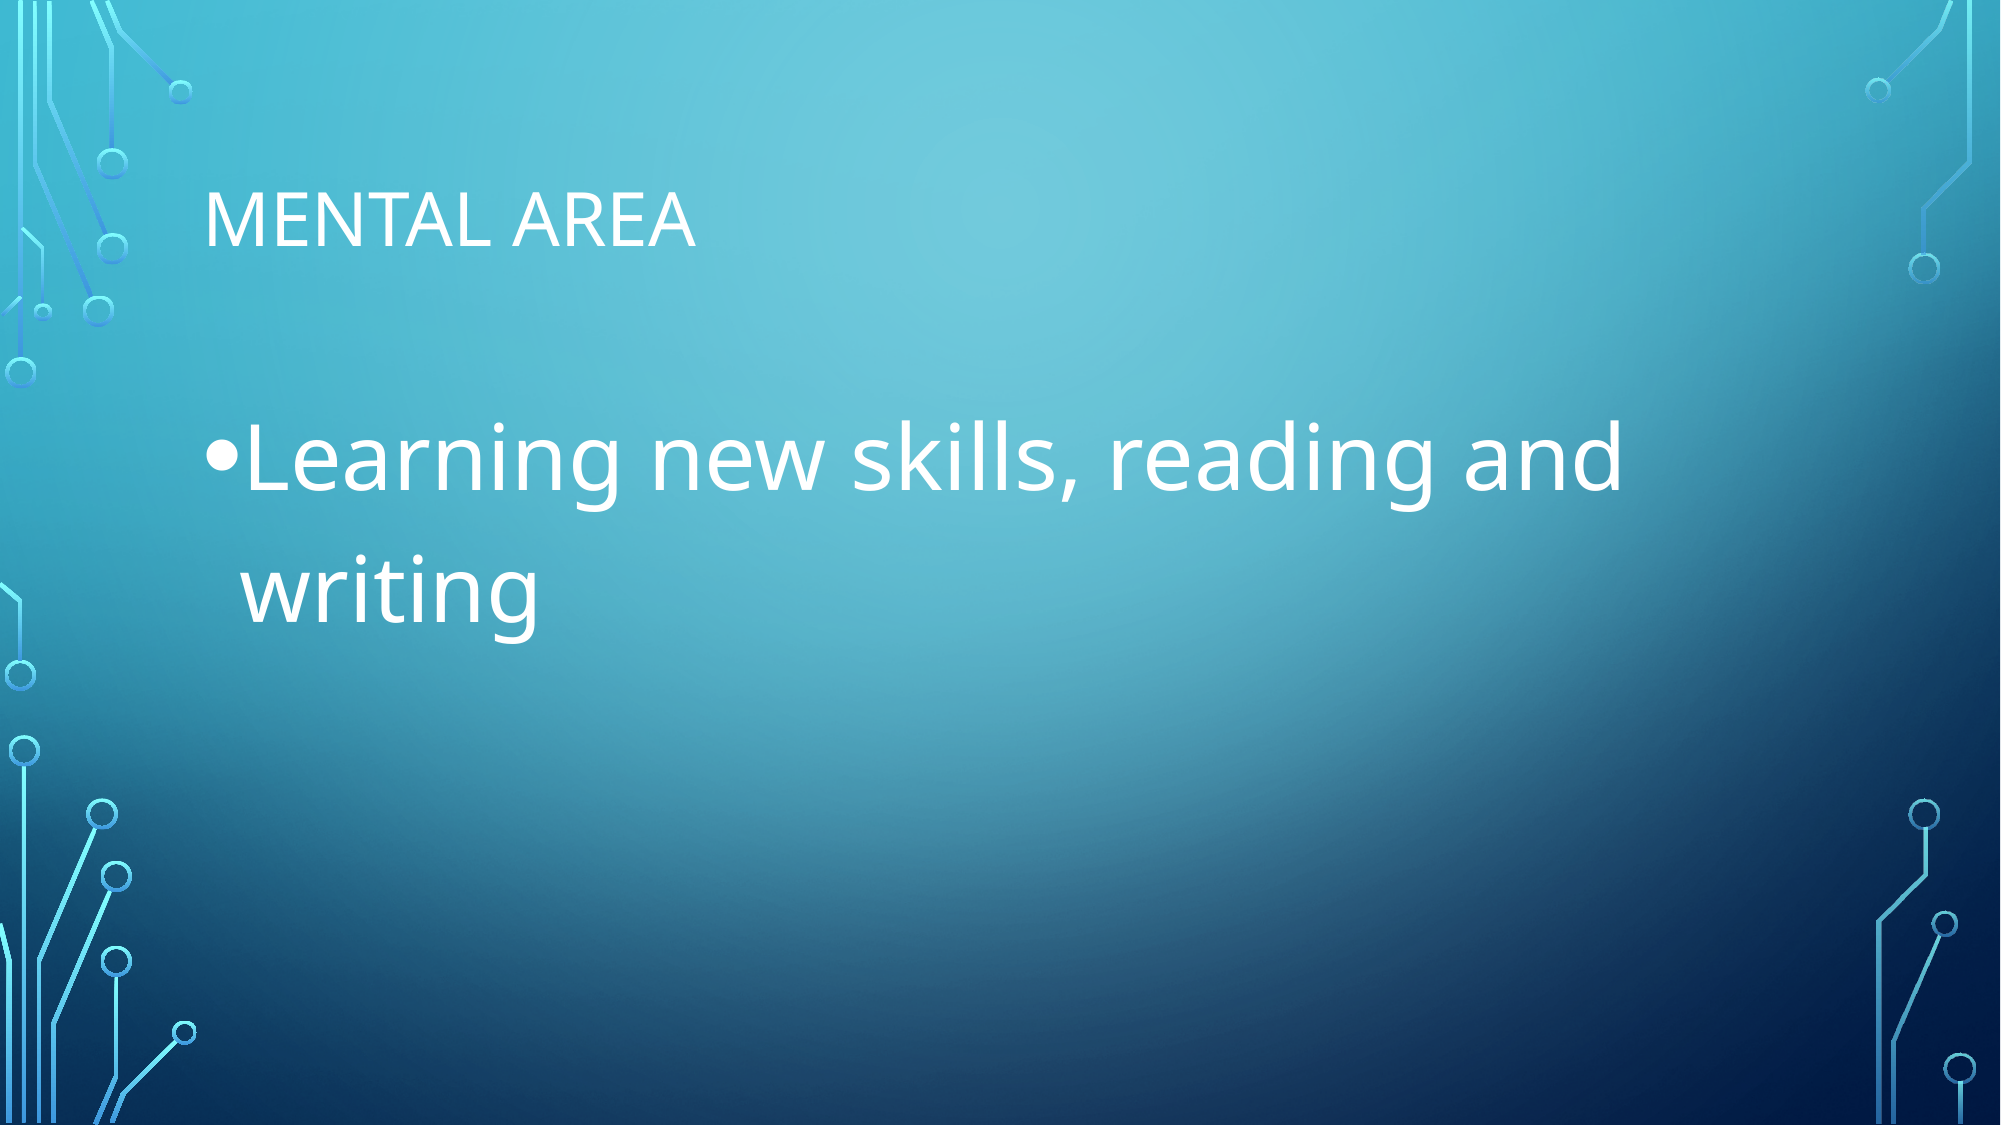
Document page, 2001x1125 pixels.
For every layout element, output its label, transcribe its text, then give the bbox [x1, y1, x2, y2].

title Mental area [187, 101, 1813, 344]
list Learning new skills, reading and writing [187, 369, 1813, 950]
